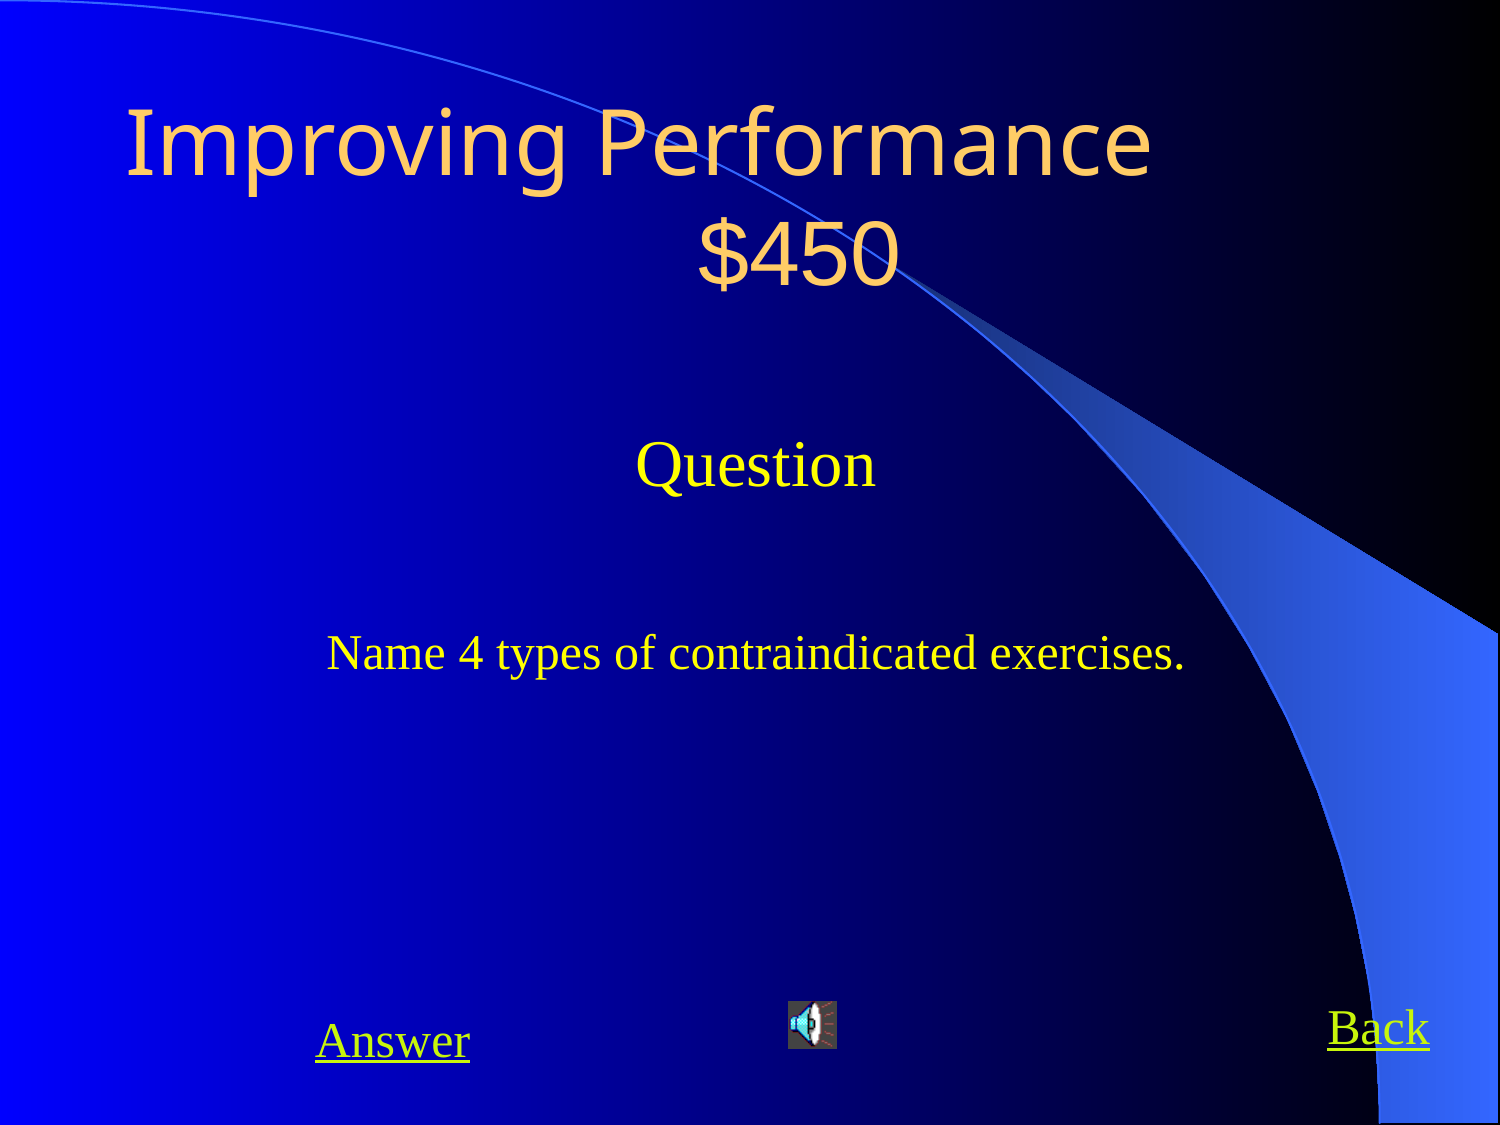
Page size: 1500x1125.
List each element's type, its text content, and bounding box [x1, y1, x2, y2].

text_box Answer [300, 999, 625, 1075]
text_box Back [1312, 987, 1446, 1063]
text_box Question Name 4 types of contraindicated exercises. [99, 412, 1413, 748]
picture [787, 999, 838, 1051]
title Improving Performance $450 [87, 99, 1363, 288]
